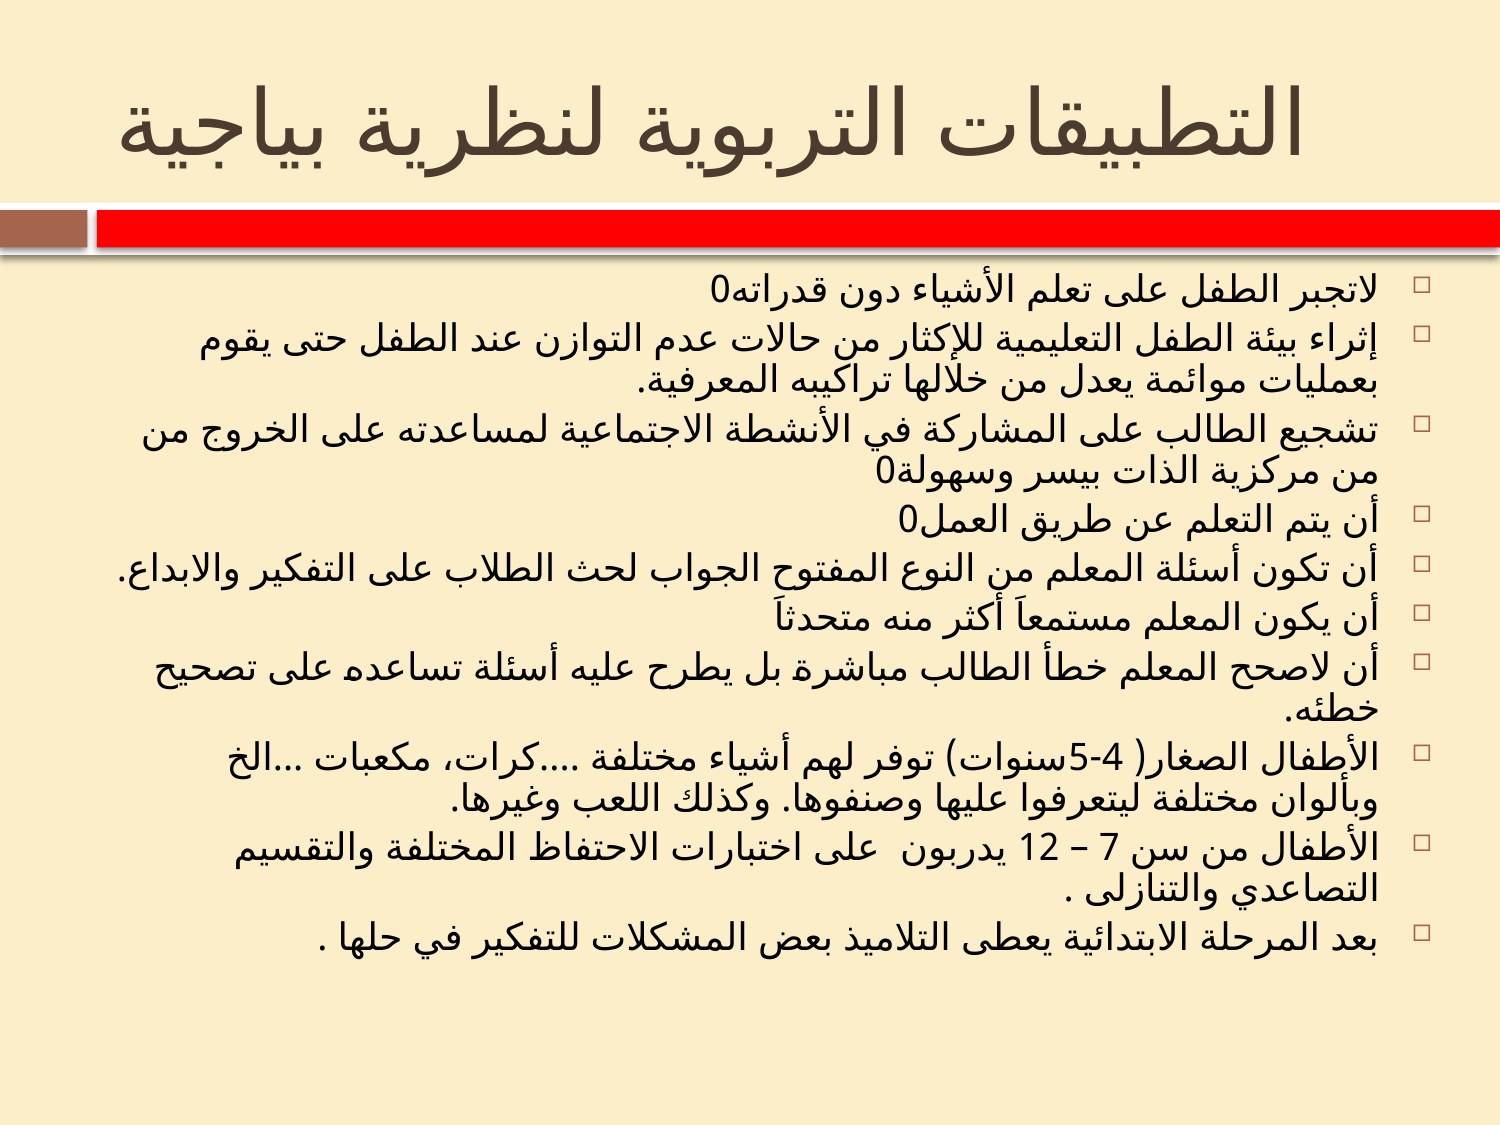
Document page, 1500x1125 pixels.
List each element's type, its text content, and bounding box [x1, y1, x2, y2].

list لاتجبر الطفل على تعلم الأشياء دون قدراته0 إثراء بيئة الطفل التعليمية للإكثار من حالات عدم التوازن عند الطفل حتى يقوم بعمليات موائمة يعدل من خلالها تراكيبه المعرفية. تشجيع الطالب على المشاركة في الأنشطة الاجتماعية لمساعدته على الخروج من من مركزية الذات بيسر وسهولة0 أن يتم التعلم عن طريق العمل0 أن تكون أسئلة المعلم من النوع المفتوح الجواب لحث الطلاب على التفكير والابداع. أن يكون المعلم مستمعاَ أكثر منه متحدثاَ أن لاصحح المعلم خطأ الطالب مباشرة بل يطرح عليه أسئلة تساعده على تصحيح خطئه. الأطفال الصغار( 4-5سنوات) توفر لهم أشياء مختلفة ....كرات، مكعبات ...الخ وبألوان مختلفة ليتعرفوا عليها وصنفوها. وكذلك اللعب وغيرها. الأطفال من سن 7 – 12 يدربون على اختبارات الاحتفاظ المختلفة والتقسيم التصاعدي والتنازلى . بعد المرحلة الابتدائية يعطى التلاميذ بعض المشكلات للتفكير في حلها . [100, 262, 1438, 1000]
title التطبيقات التربوية لنظرية بياجية [100, 37, 1438, 200]
